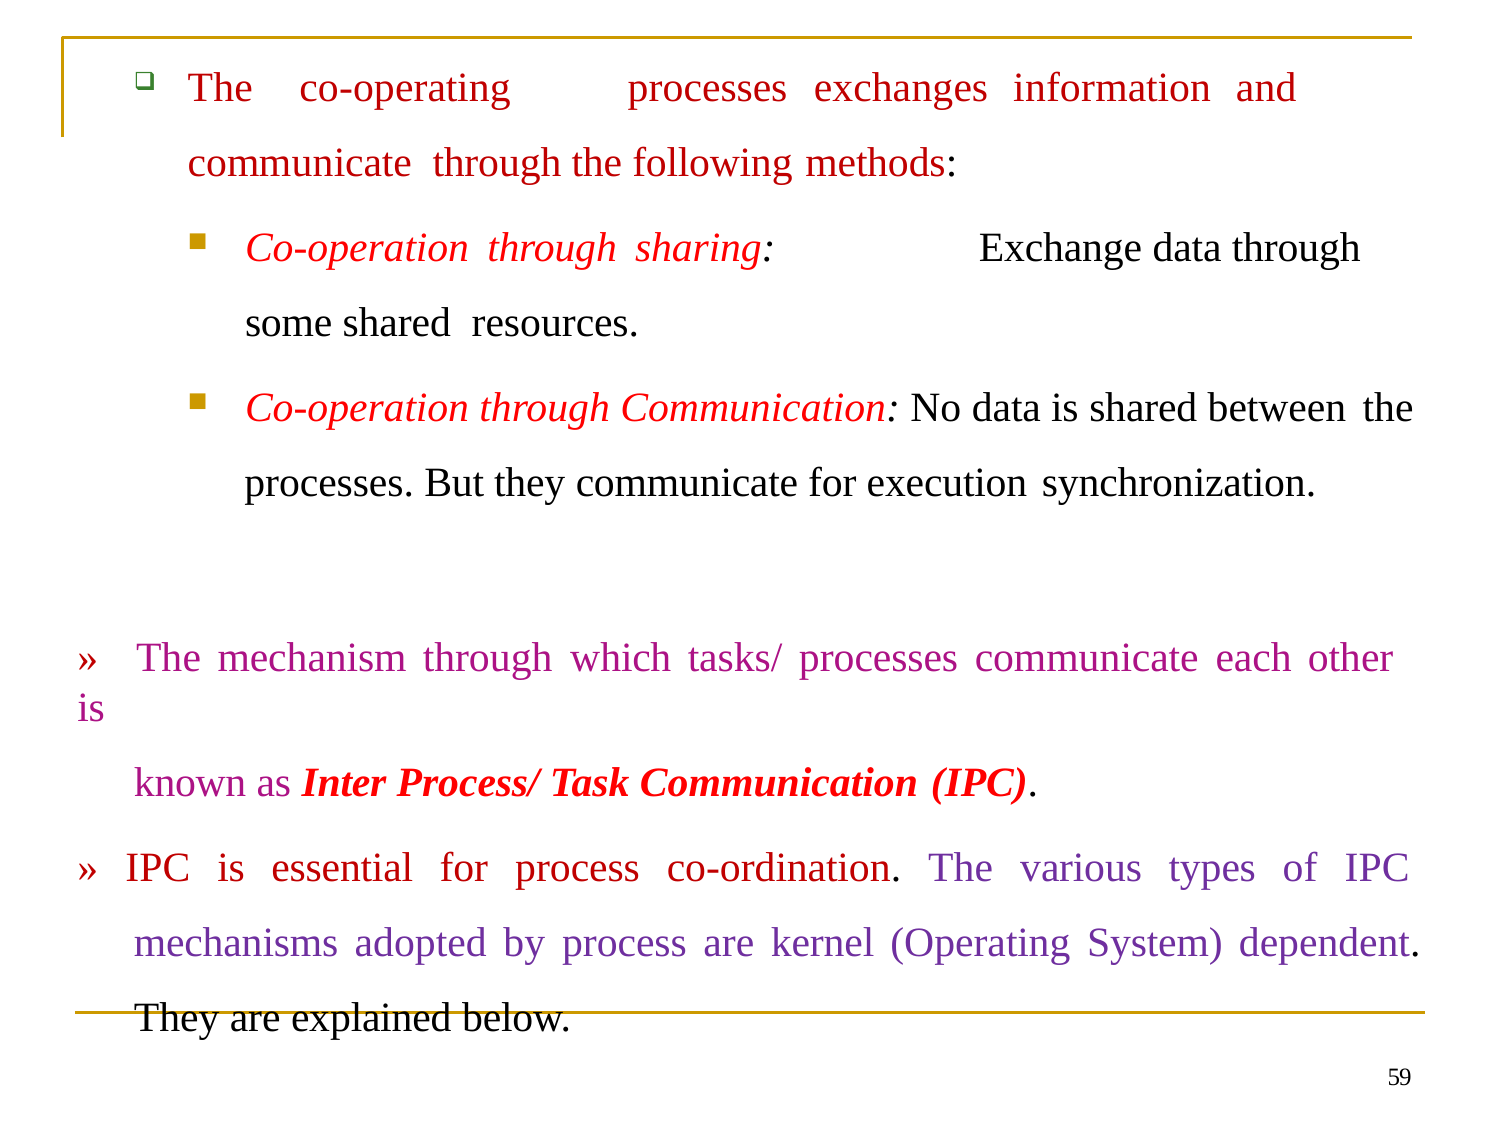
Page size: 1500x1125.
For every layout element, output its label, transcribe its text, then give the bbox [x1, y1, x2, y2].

slide_number 59 [1381, 1061, 1417, 1125]
text_box The co-operating processes exchanges information and communicate through the following methods: Co-operation through sharing: Exchange data through some shared resources. Co-operation through Communication: No data is shared between the processes. But they communicate for execution synchronization. » The mechanism through which tasks/ processes communicate each other is known as Inter Process/ Task Communication (IPC). » IPC is essential for process co-ordination. The various types of IPC mechanisms adopted by process are kernel (Operating System) dependent. They are explained below. [75, 32, 1438, 1041]
